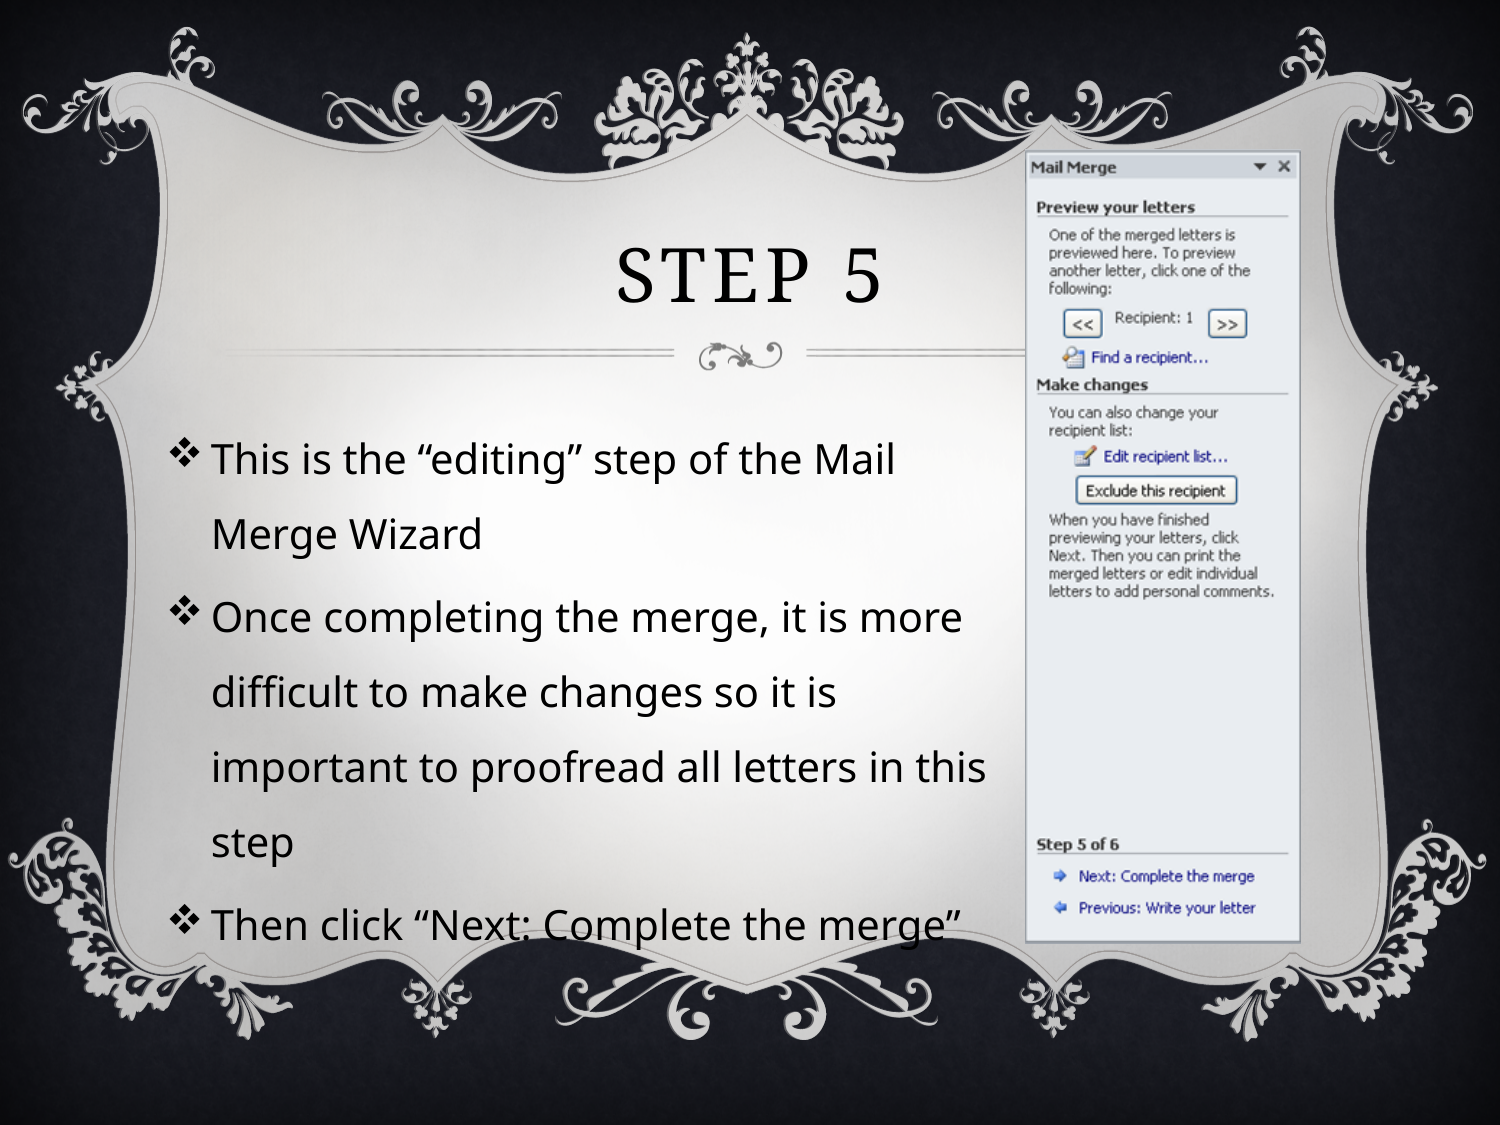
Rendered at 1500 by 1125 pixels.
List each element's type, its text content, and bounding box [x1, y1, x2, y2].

title Step 5 [225, 212, 1024, 325]
list This is the “editing” step of the Mail Merge Wizard Once completing the merge, it is more difficult to make changes so it is important to proofread all letters in this step Then click “Next: Complete the merge” [125, 399, 1024, 913]
picture [0, 0, 1500, 1125]
